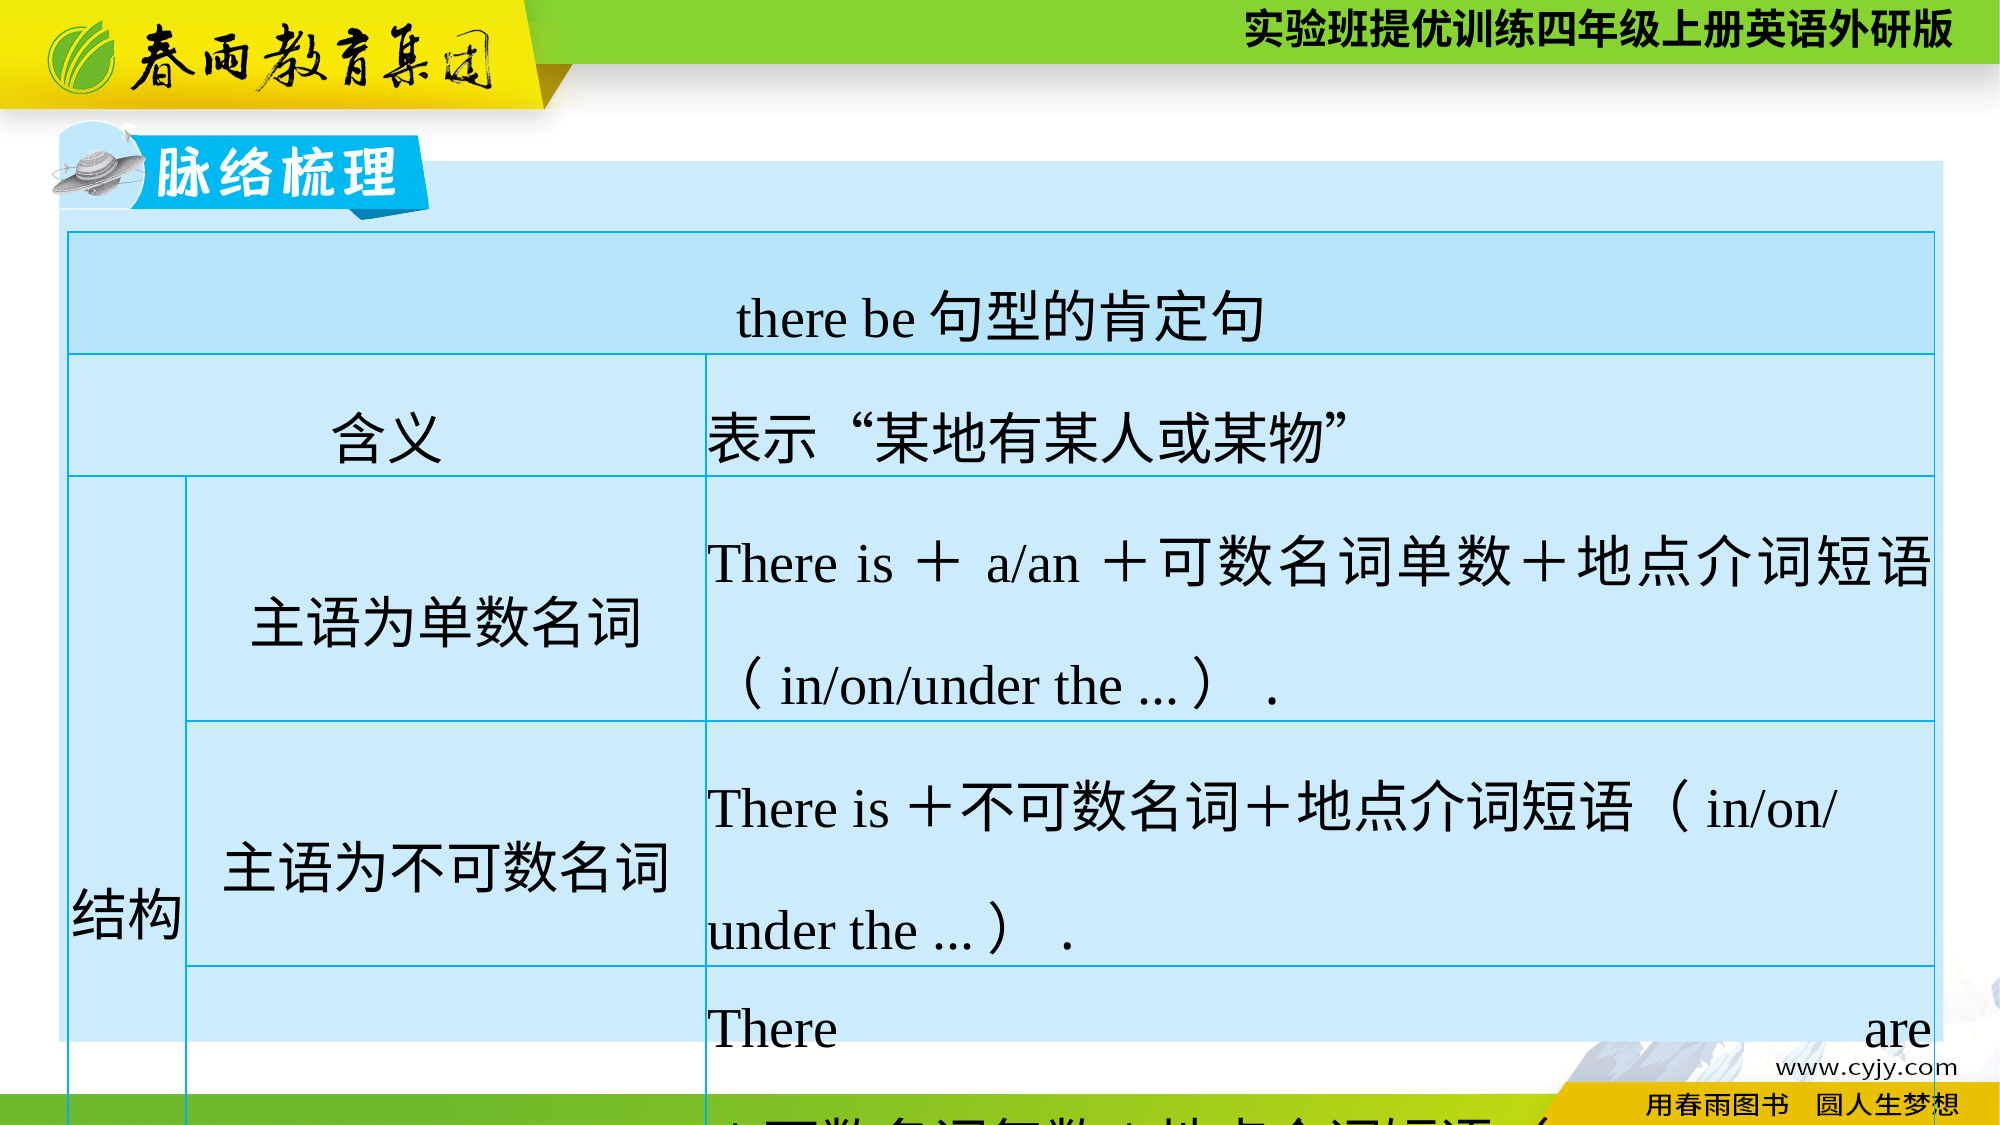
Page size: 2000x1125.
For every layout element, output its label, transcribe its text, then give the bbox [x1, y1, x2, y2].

picture [283, 147, 333, 196]
table_cell 含义 [69, 355, 705, 475]
picture [303, 174, 311, 195]
table_header there be句型的肯定句 [69, 233, 1934, 353]
table_cell 主语为不可数名词 [187, 722, 705, 965]
picture [221, 148, 271, 196]
picture [0, 0, 2000, 1125]
picture [344, 148, 394, 195]
table_cell There is＋a/an＋可数名词单数＋地点介词短语（in/on/under the ...）. [707, 477, 1934, 720]
picture [221, 186, 240, 195]
table_cell 主语为单数名词 [187, 477, 705, 720]
table_cell There is＋不可数名词＋地点介词短语（in/on/ under the ...）. [707, 722, 1934, 965]
table_cell 结构 [69, 477, 185, 1125]
list [59, 160, 1944, 1042]
table_cell There are ＋可数名词复数＋地点介词短语（in/on/ under the ...）. [707, 967, 1934, 1125]
picture [312, 174, 318, 195]
table_cell 表示“某地有某人或某物” [707, 355, 1934, 475]
picture [364, 210, 429, 221]
picture [159, 147, 209, 196]
table_cell 主语为复数名词 [187, 967, 705, 1125]
